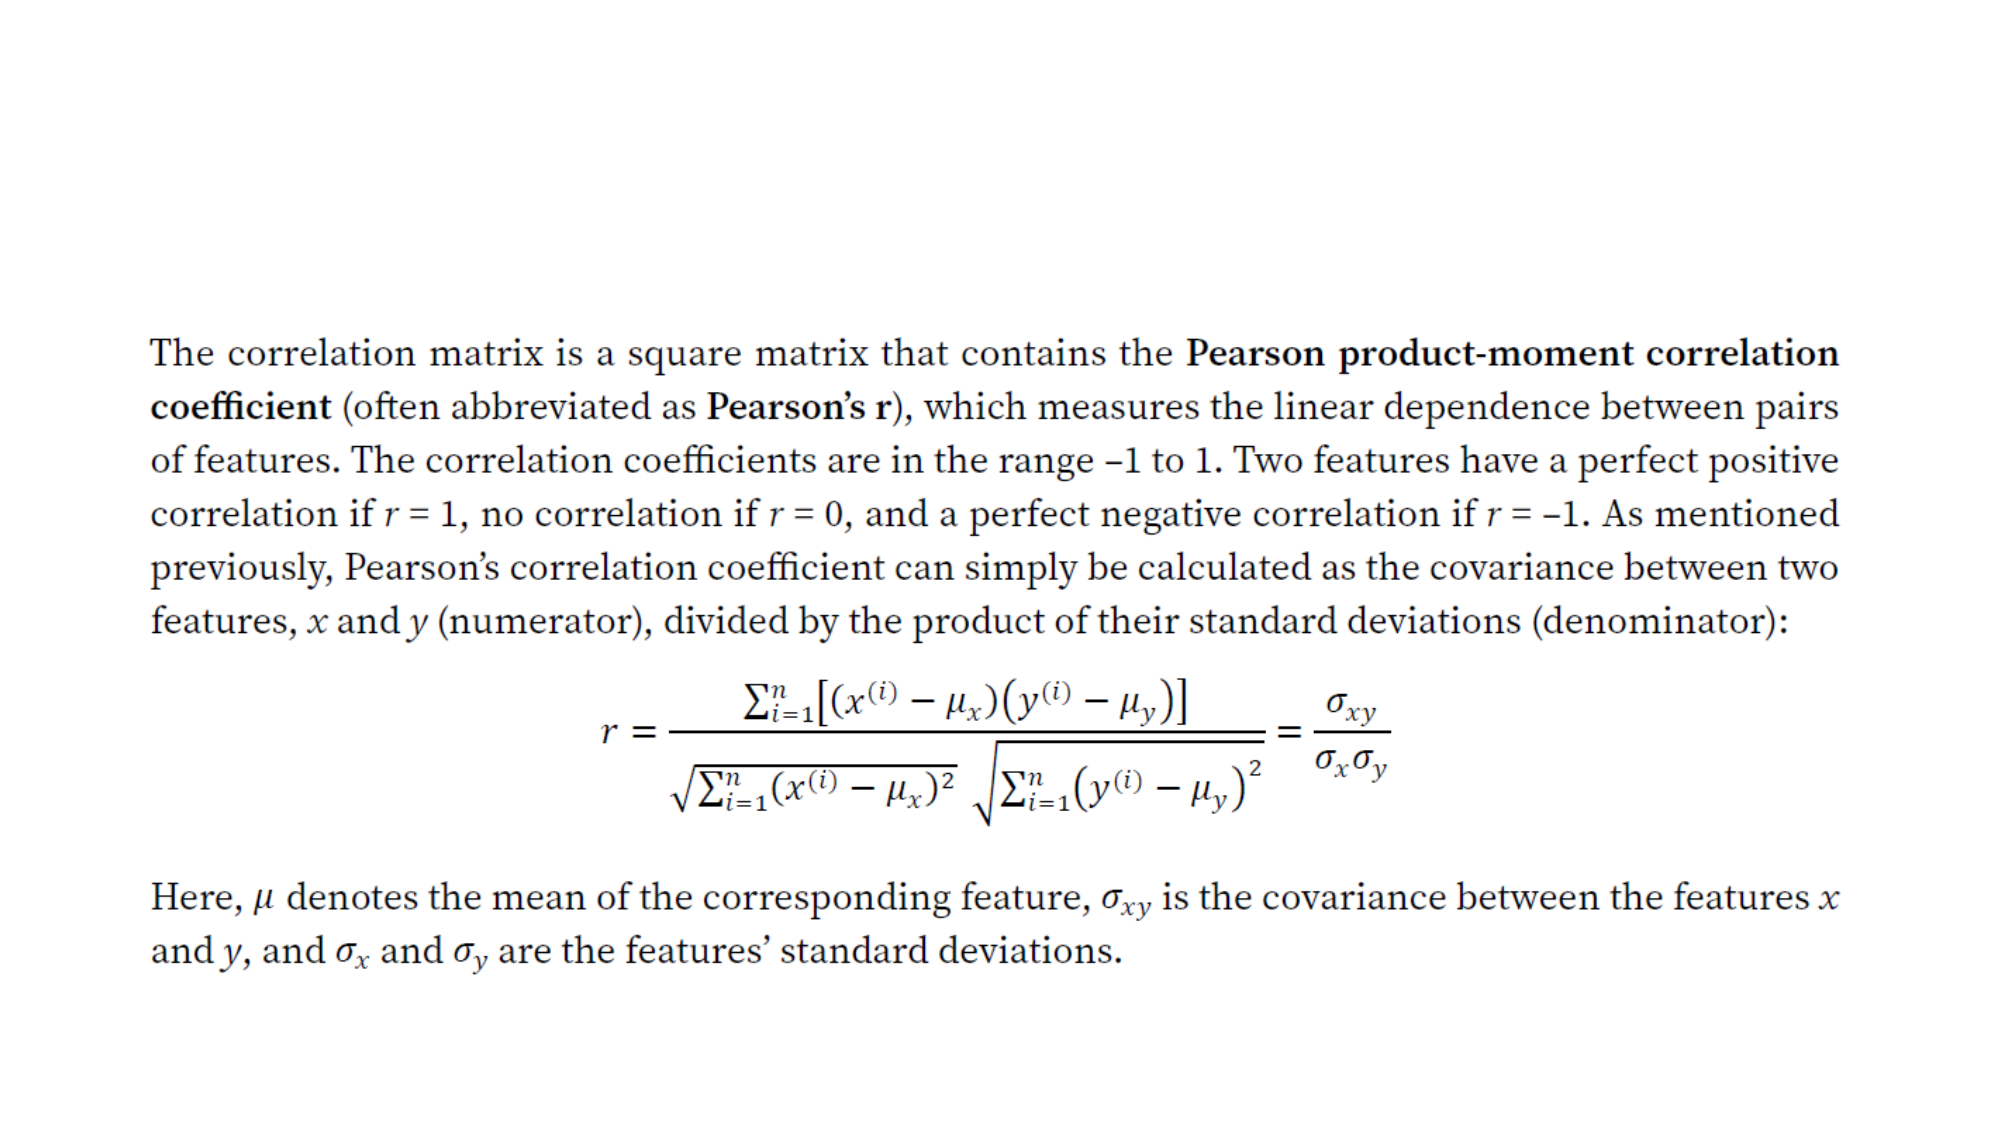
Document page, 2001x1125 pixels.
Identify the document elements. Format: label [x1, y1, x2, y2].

list [137, 322, 1863, 990]
